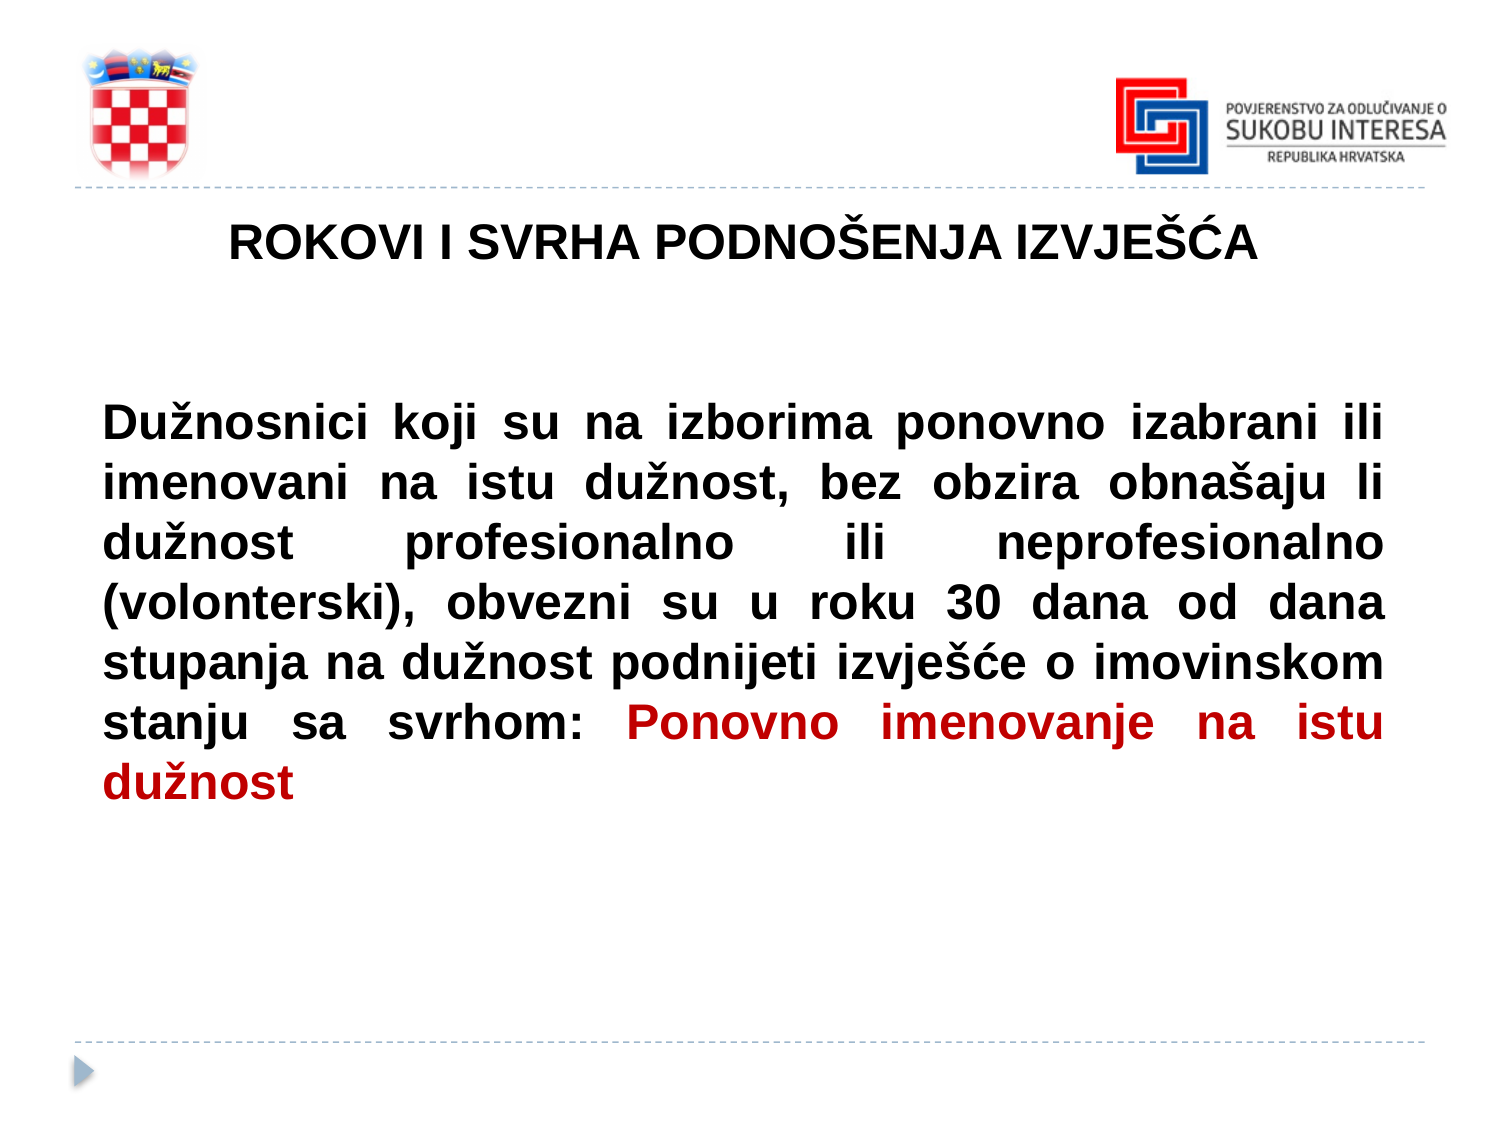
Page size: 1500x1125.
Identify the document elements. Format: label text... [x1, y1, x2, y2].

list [75, 42, 208, 185]
title [149, 30, 1500, 194]
picture [1115, 66, 1451, 185]
text_box ROKOVI I SVRHA PODNOŠENJA IZVJEŠĆA Dužnosnici koji su na izborima ponovno izabrani ili imenovani na istu dužnost, bez obzira obnašaju li dužnost profesionalno ili neprofesionalno (volonterski), obvezni su u roku 30 dana od dana stupanja na dužnost podnijeti izvješće o imovinskom stanju sa svrhom: Ponovno imenovanje na istu dužnost [87, 202, 1401, 877]
